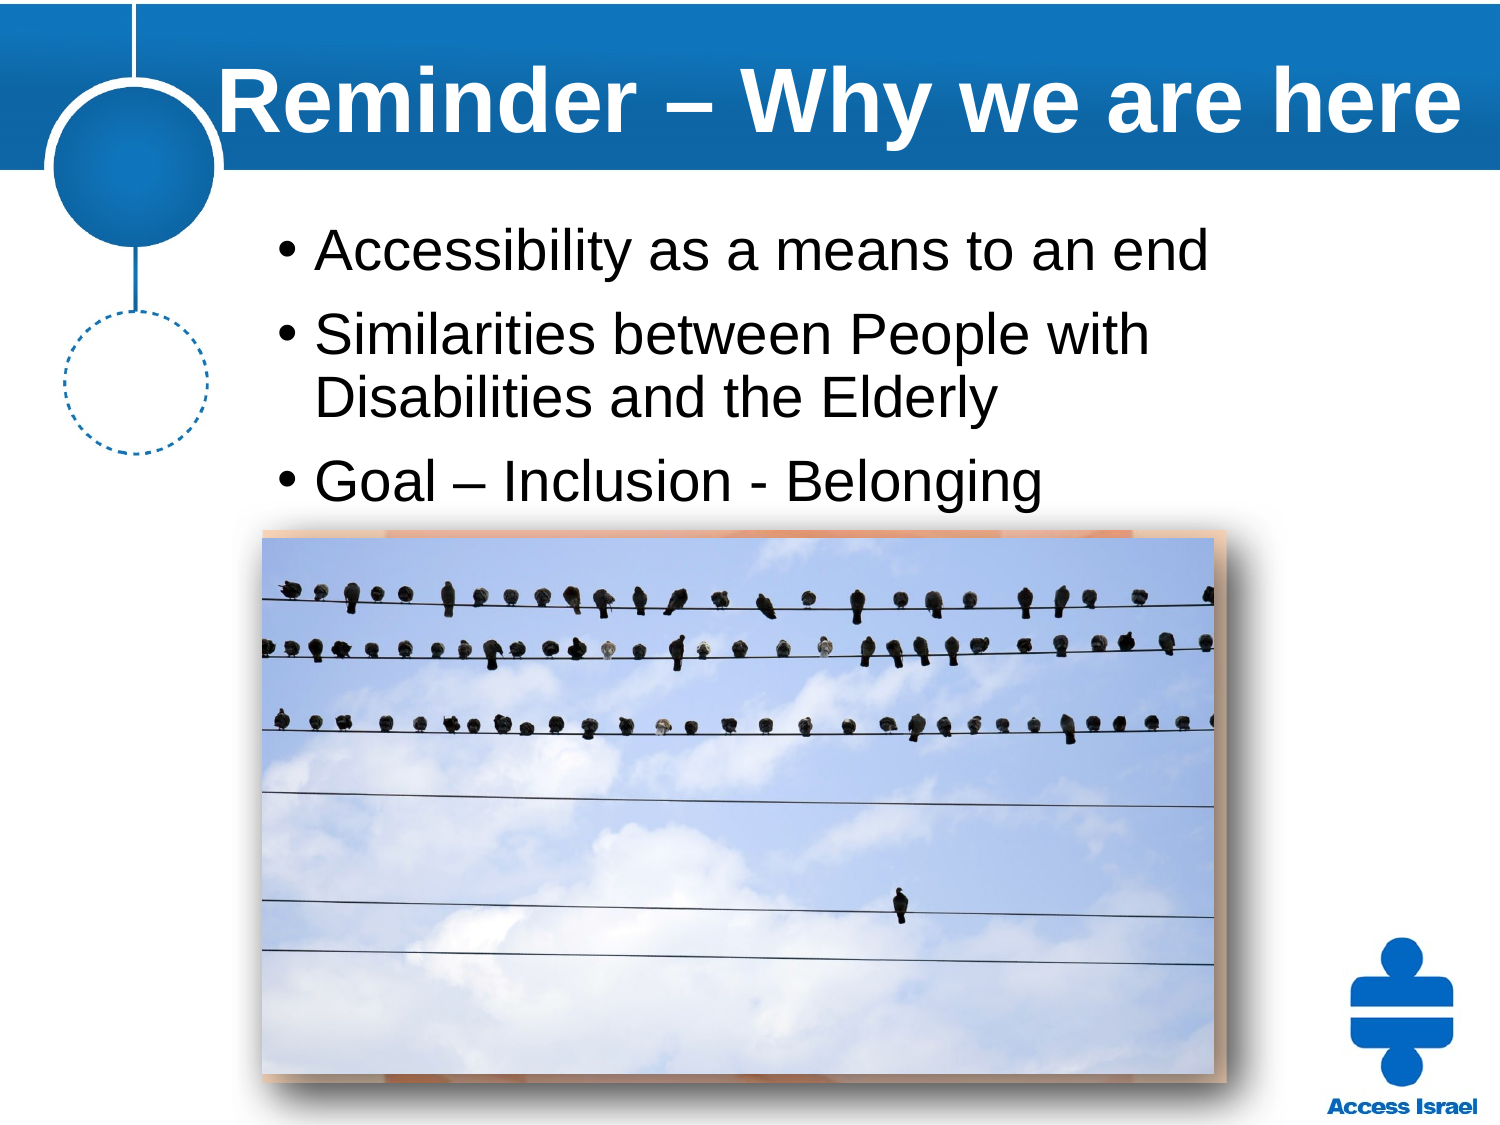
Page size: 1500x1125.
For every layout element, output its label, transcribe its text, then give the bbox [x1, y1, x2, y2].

picture [0, 0, 1500, 1125]
title Reminder – Why we are here [201, 45, 1500, 264]
text_box [430, 429, 853, 510]
list Accessibility as a means to an end Similarities between People with Disabilities and the Elderly Goal – Inclusion - Belonging [262, 212, 1397, 927]
